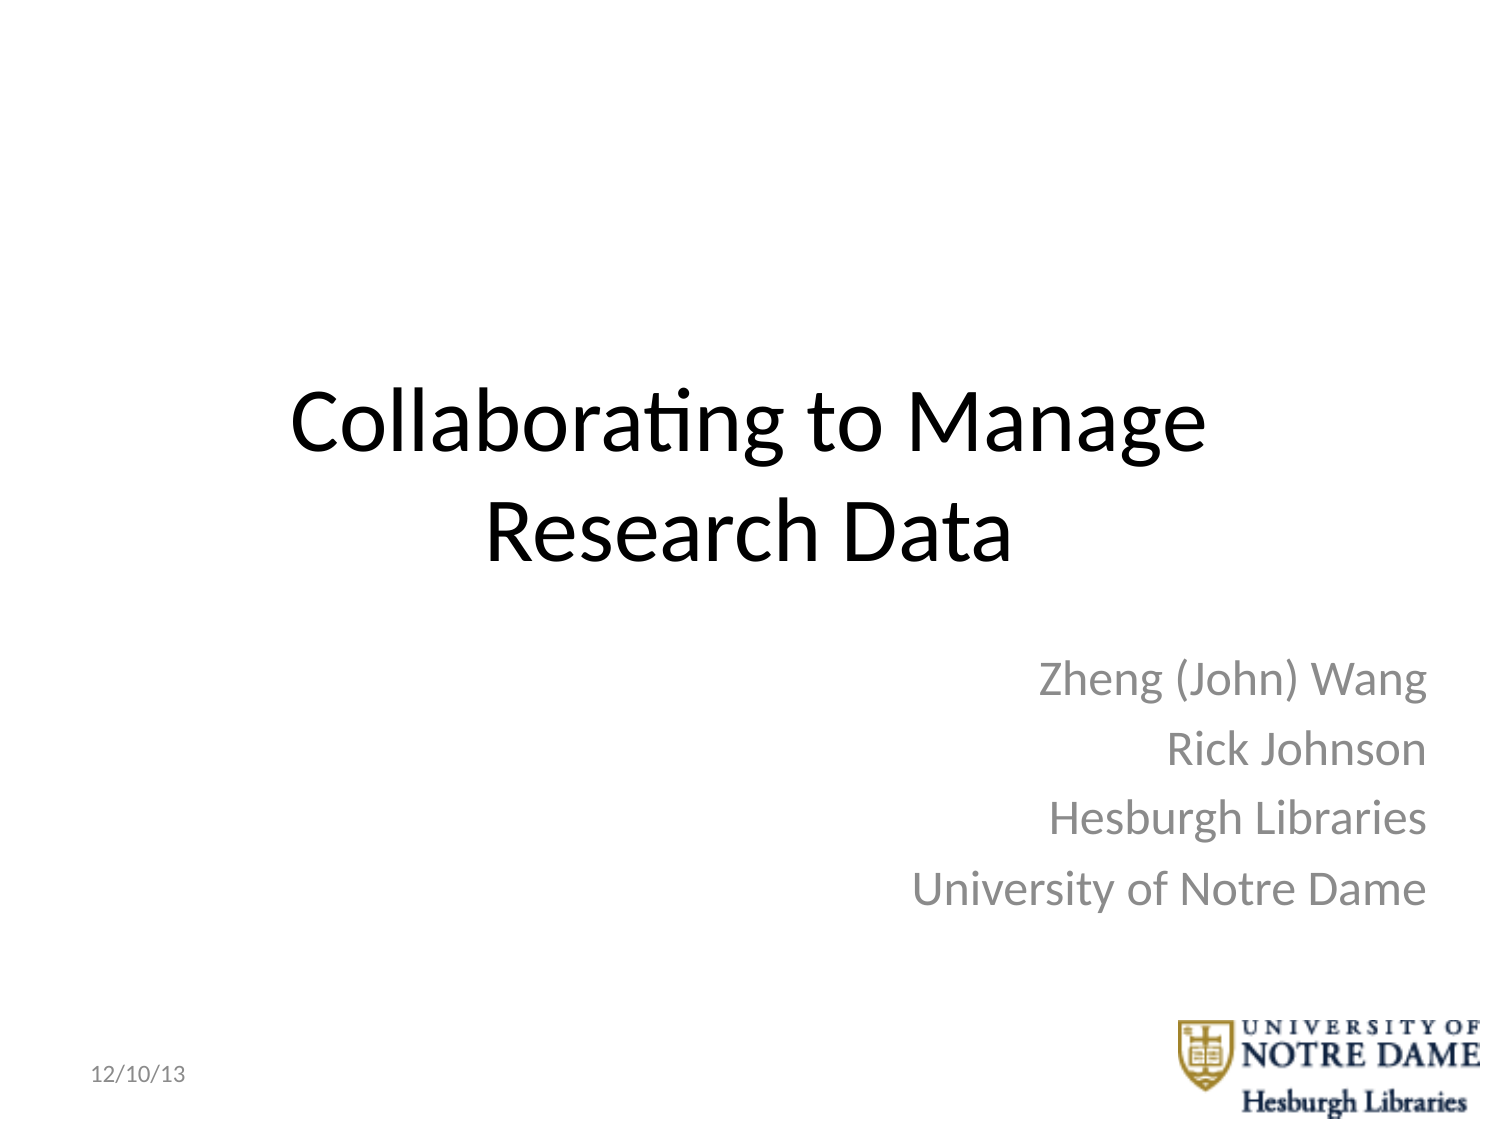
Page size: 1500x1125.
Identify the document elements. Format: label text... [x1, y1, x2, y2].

title Collaborating to Manage Research Data [112, 349, 1388, 591]
picture [1178, 1020, 1480, 1119]
subtitle Zheng (John) Wang Rick Johnson Hesburgh Libraries University of Notre Dame [392, 637, 1443, 925]
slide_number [75, 1042, 425, 1103]
